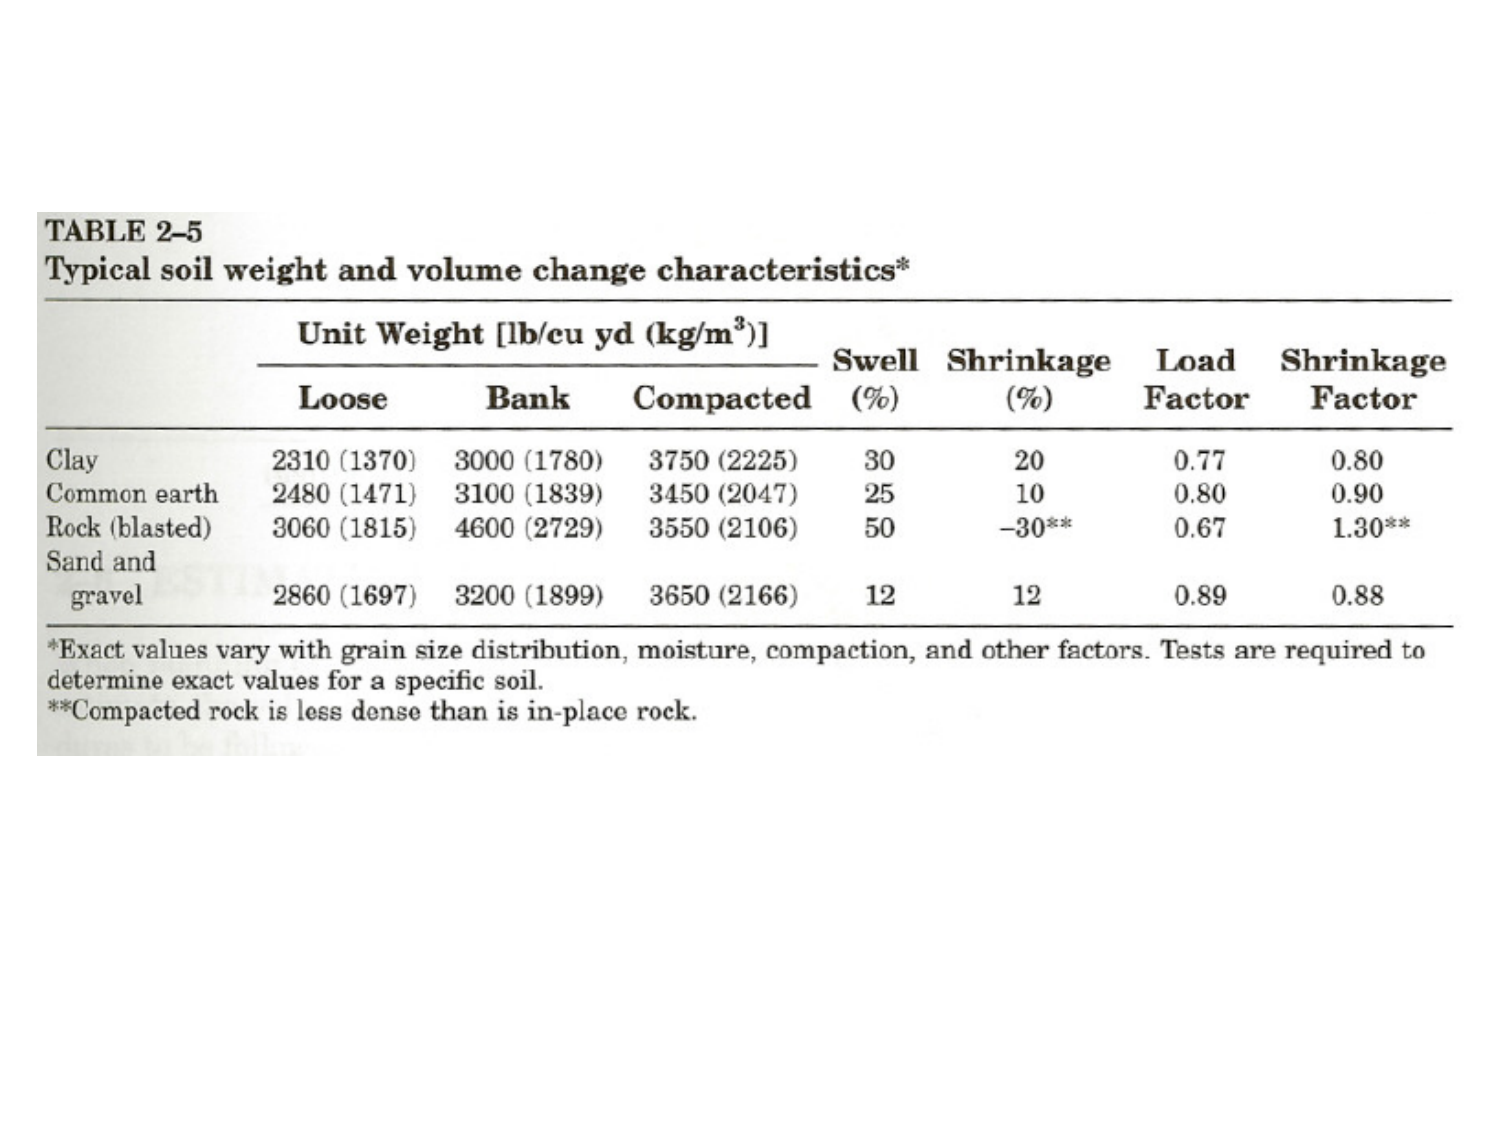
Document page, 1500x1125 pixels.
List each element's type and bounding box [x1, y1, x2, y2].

text_box [37, 212, 1463, 755]
picture [37, 212, 1465, 756]
